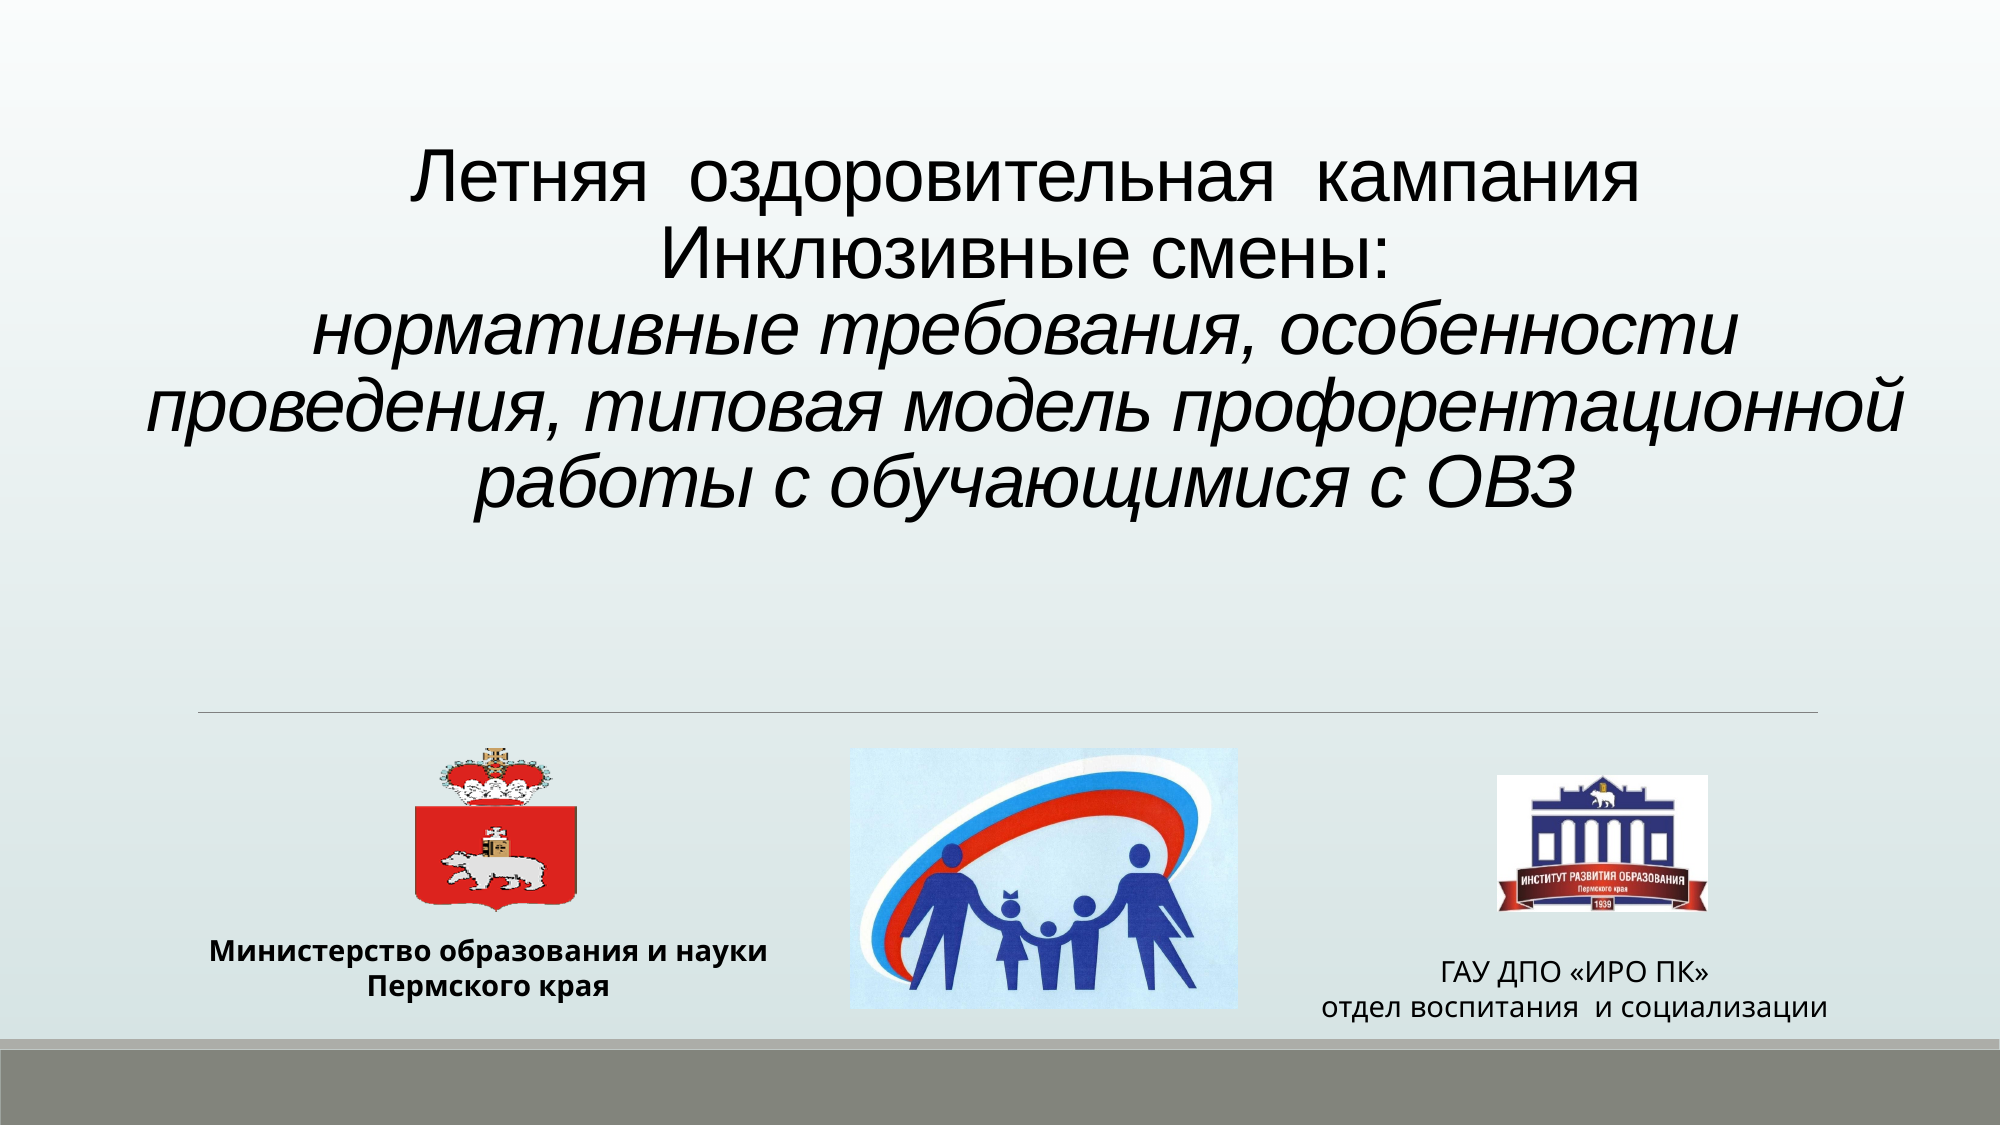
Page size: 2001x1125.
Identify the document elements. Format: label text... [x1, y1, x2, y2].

title Летняя оздоровительная кампания Инклюзивные смены: нормативные требования, особенности проведения, типовая модель профорентационной работы с обучающимися с ОВЗ [109, 94, 1943, 569]
picture [415, 748, 577, 912]
text_box Министерство образования и науки Пермского края [109, 925, 848, 1010]
text_box ГАУ ДПО «ИРО ПК» отдел воспитания и социализации [1181, 911, 1968, 1058]
picture [849, 748, 1238, 1009]
picture [1496, 774, 1709, 912]
